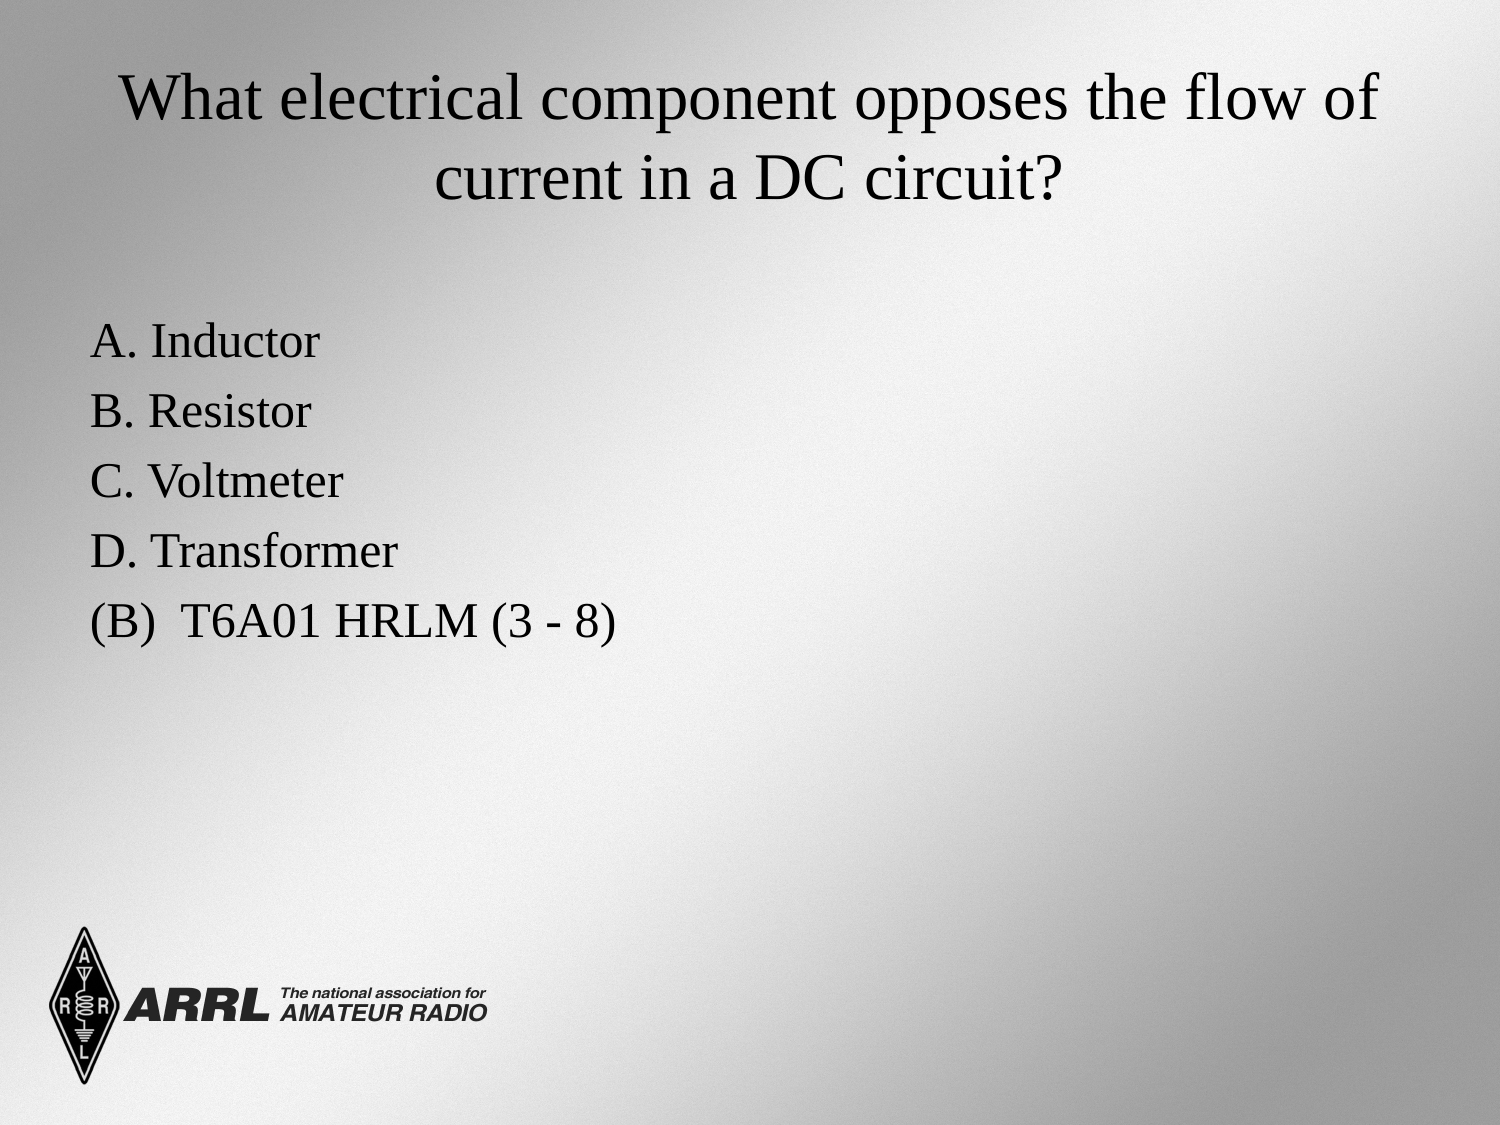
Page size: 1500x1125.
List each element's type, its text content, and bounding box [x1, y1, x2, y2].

picture [0, 0, 1500, 1125]
title What electrical component opposes the flow of current in a DC circuit? [75, 45, 1425, 233]
list A. Inductor B. Resistor C. Voltmeter D. Transformer (B) T6A01 HRLM (3 - 8) [75, 299, 1425, 1005]
